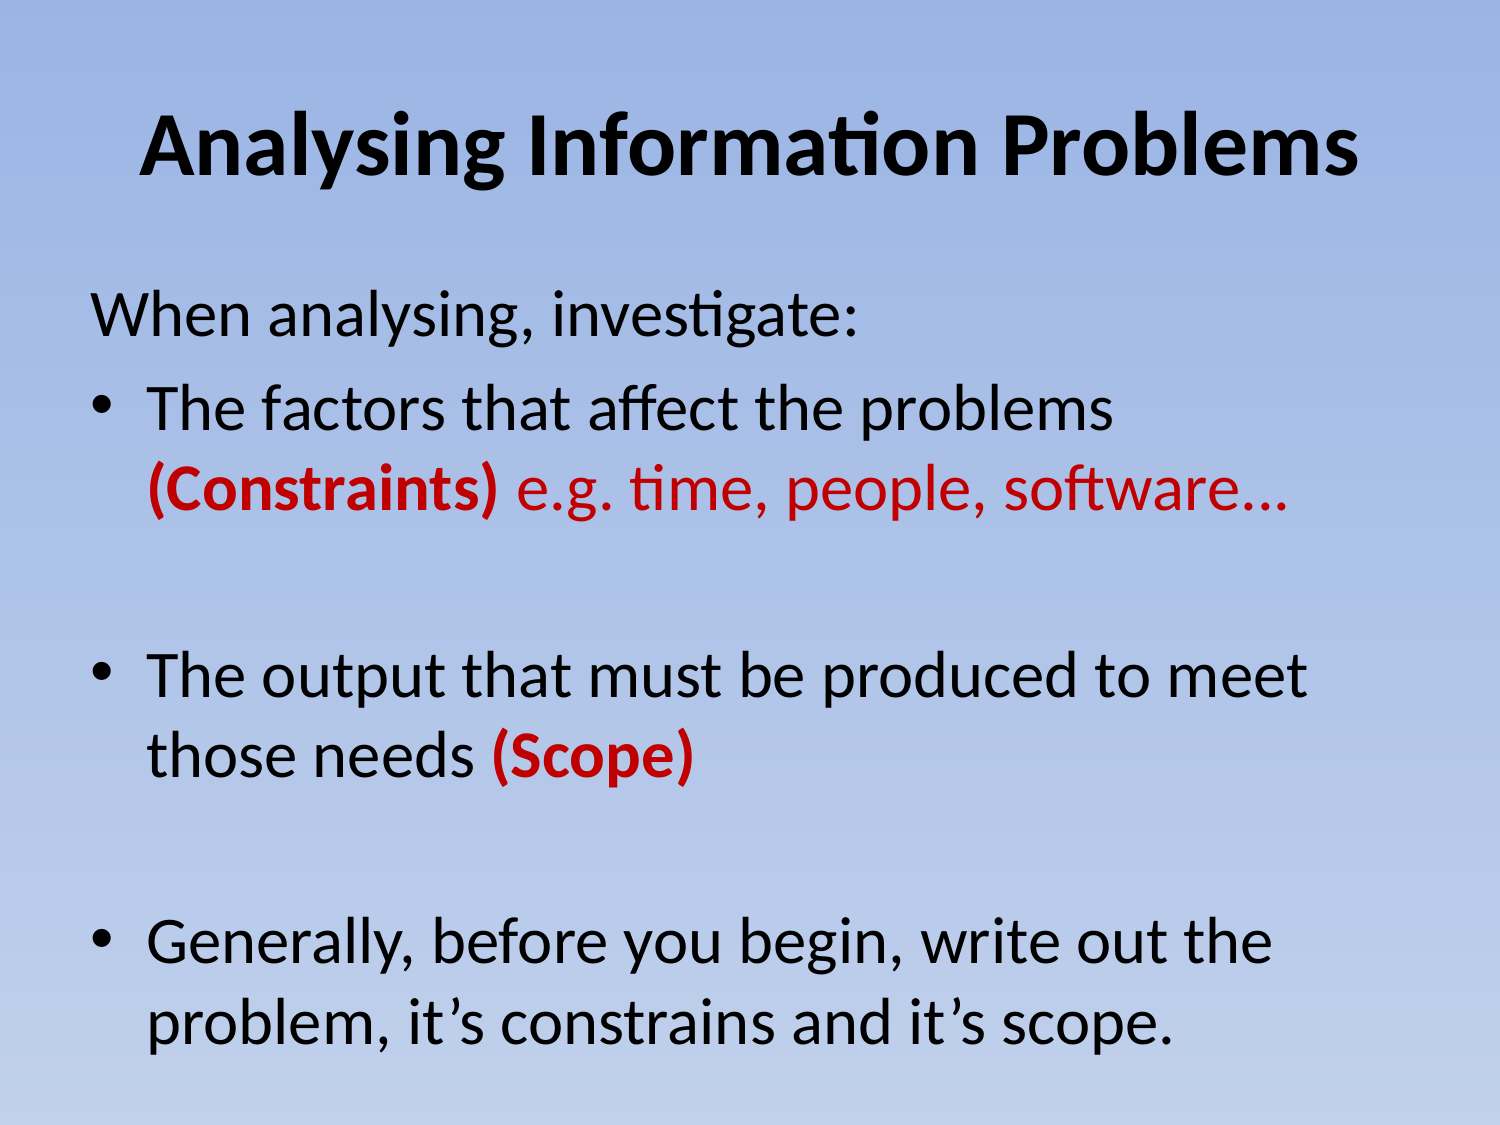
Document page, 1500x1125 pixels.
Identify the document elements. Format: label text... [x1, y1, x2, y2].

list When analysing, investigate: The factors that affect the problems (Constraints) e.g. time, people, software... The output that must be produced to meet those needs (Scope) Generally, before you begin, write out the problem, it’s constrains and it’s scope. [75, 262, 1425, 1071]
title Analysing Information Problems [0, 45, 1500, 233]
